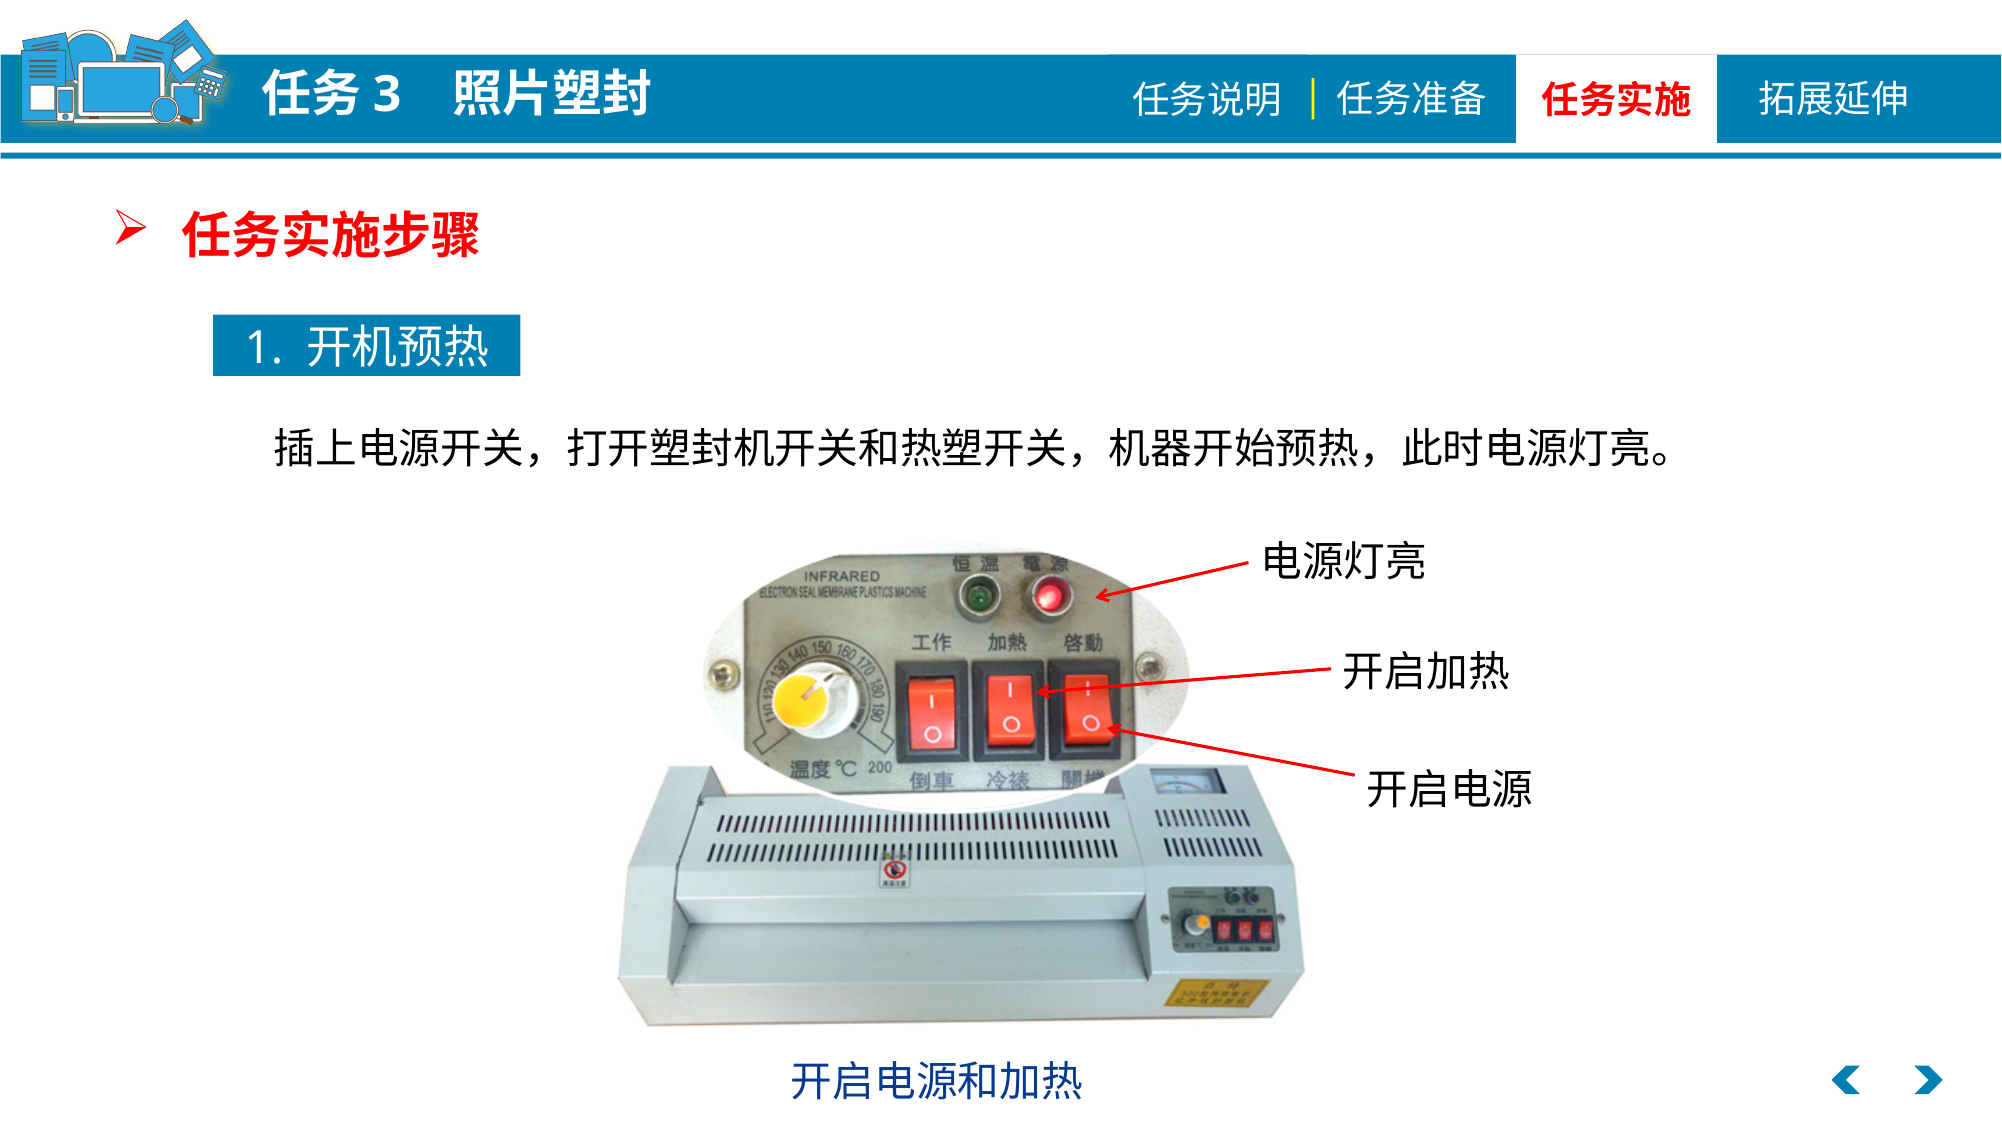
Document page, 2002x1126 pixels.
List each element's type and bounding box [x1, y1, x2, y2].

picture [608, 538, 1308, 1035]
text_box [1035, 668, 1332, 693]
text_box [0, 0, 2001, 1110]
text_box [175, 314, 1734, 481]
text_box [1094, 562, 1249, 599]
text_box [1106, 727, 1355, 776]
